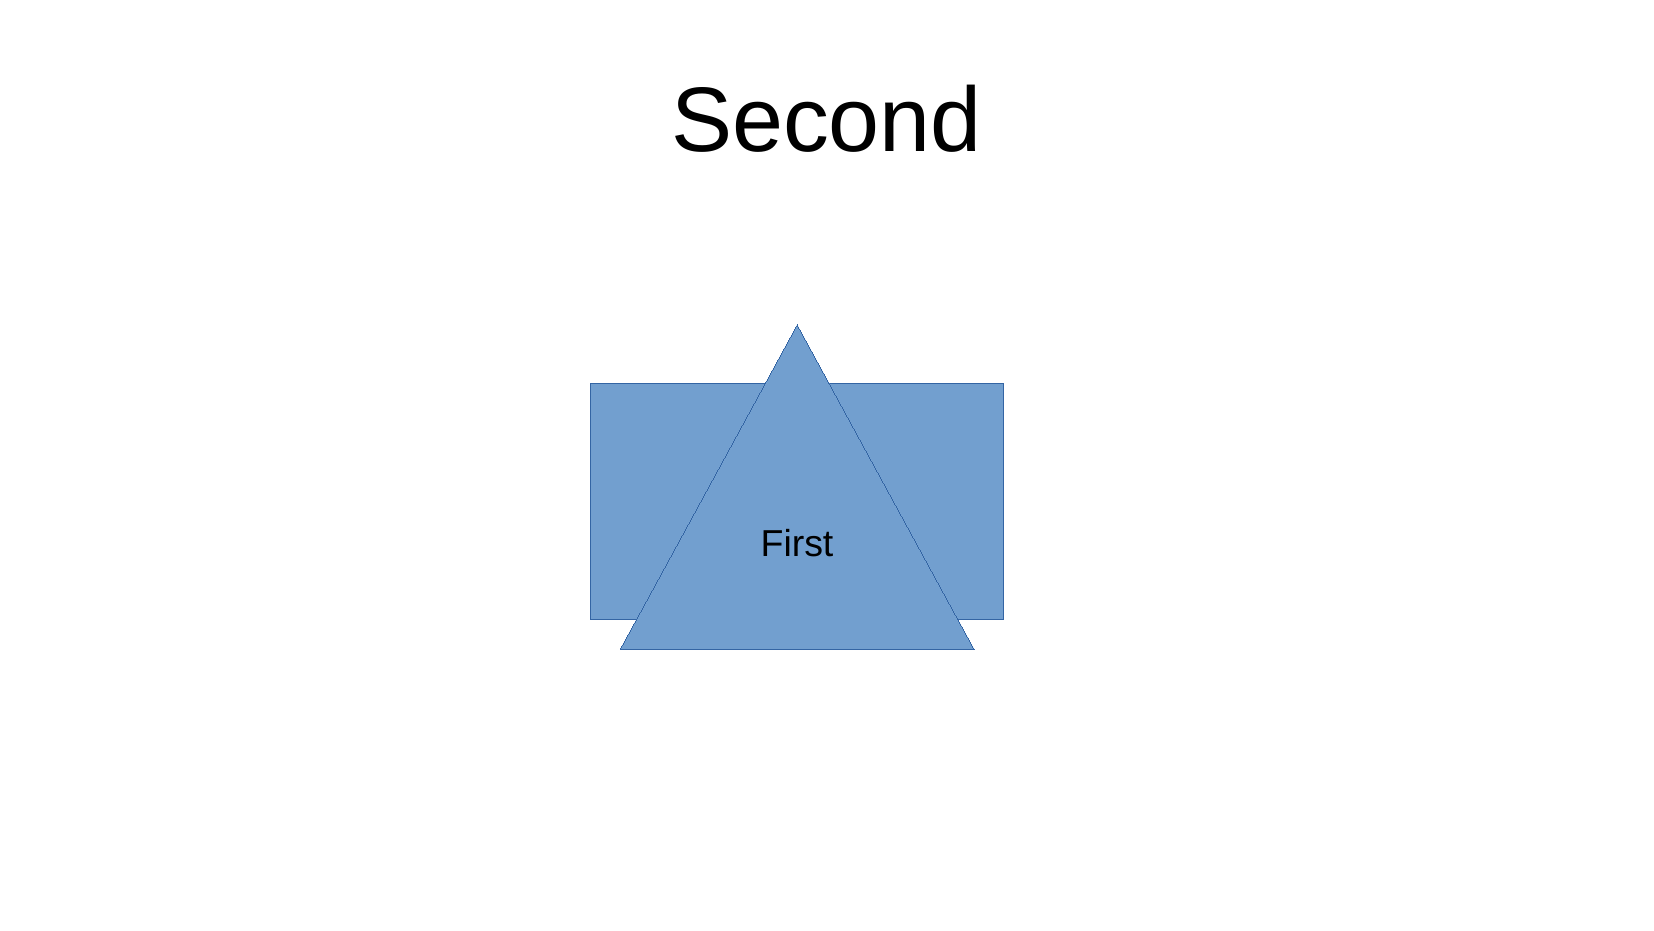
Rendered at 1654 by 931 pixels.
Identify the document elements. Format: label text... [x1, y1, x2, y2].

title Second [82, 37, 1571, 193]
text_box [590, 383, 764, 620]
text_box [830, 383, 1004, 620]
text_box First [620, 324, 975, 650]
